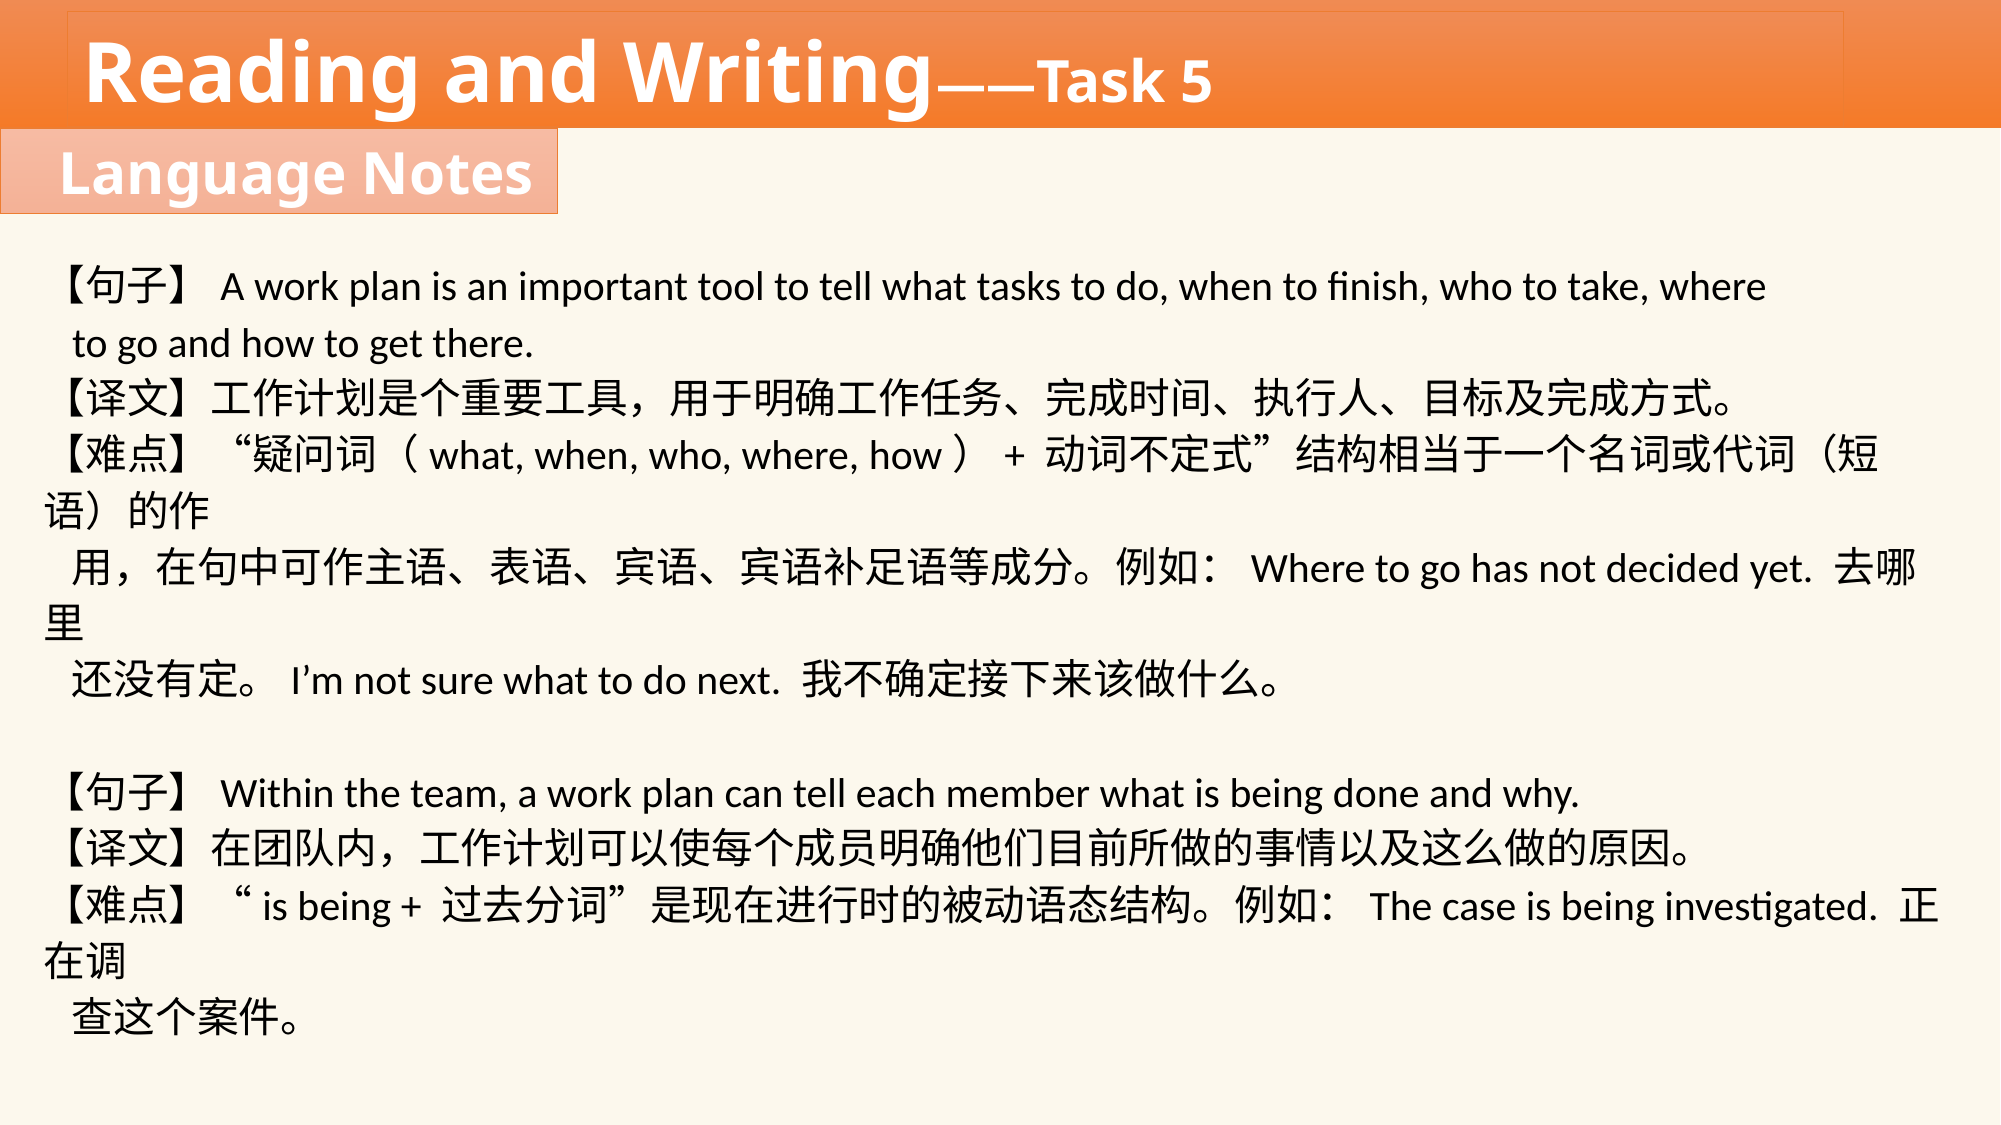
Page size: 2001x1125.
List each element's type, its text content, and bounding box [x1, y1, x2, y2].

text_box Language Notes [0, 128, 558, 214]
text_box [0, 0, 2000, 128]
text_box 【句子】A work plan is an important tool to tell what tasks to do, when to finish, who to take, where to go and how to get there. 【译文】工作计划是个重要工具，用于明确工作任务、完成时间、执行人、目标及完成方式。 【难点】“疑问词（what, when, who, where, how）+ 动词不定式”结构相当于一个名词或代词（短语）的作 用，在句中可作主语、表语、宾语、宾语补足语等成分。例如：Where to go has not decided yet. 去哪里 还没有定。I’m not sure what to do next. 我不确定接下来该做什么。 【句子】Within the team, a work plan can tell each member what is being done and why. 【译文】在团队内，工作计划可以使每个成员明确他们目前所做的事情以及这么做的原因。 【难点】“is being + 过去分词”是现在进行时的被动语态结构。例如：The case is being investigated. 正在调 查这个案件。 [28, 245, 1974, 1049]
